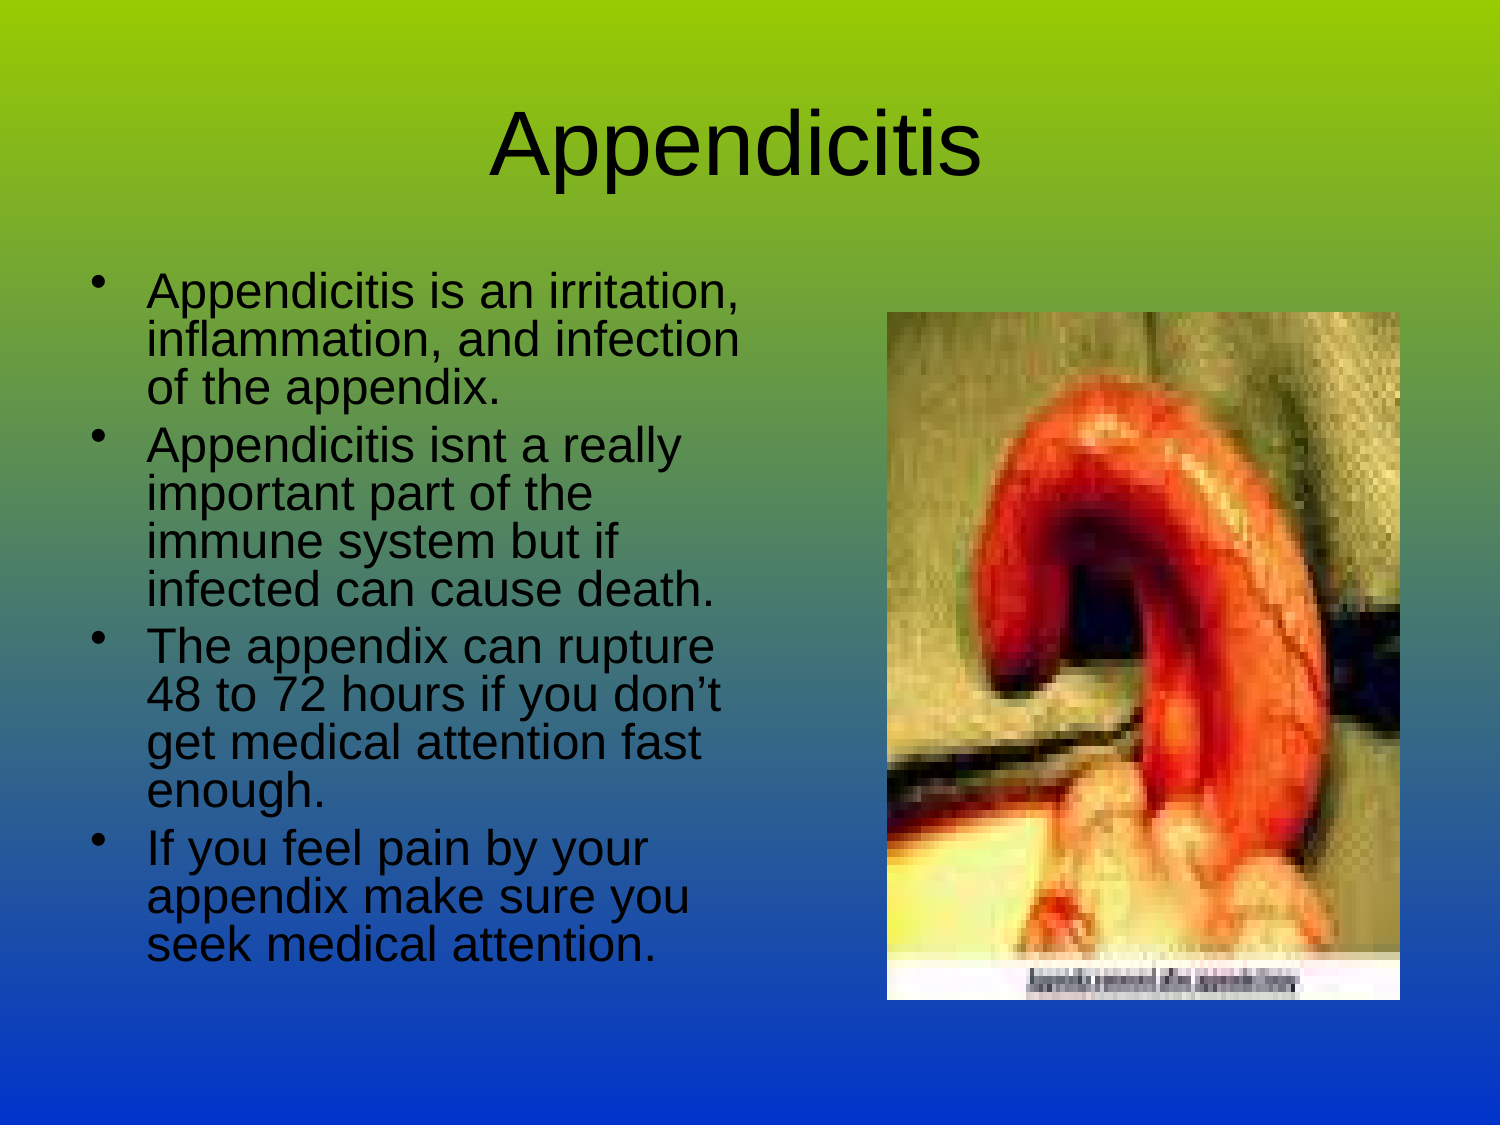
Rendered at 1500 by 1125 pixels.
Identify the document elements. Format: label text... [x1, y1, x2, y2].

title Appendicitis [74, 44, 1426, 233]
list Appendicitis is an irritation, inflammation, and infection of the appendix. Appendicitis isnt a really important part of the immune system but if infected can cause death. The appendix can rupture 48 to 72 hours if you don’t get medical attention fast enough. If you feel pain by your appendix make sure you seek medical attention. [74, 262, 776, 1006]
picture [887, 312, 1401, 1001]
